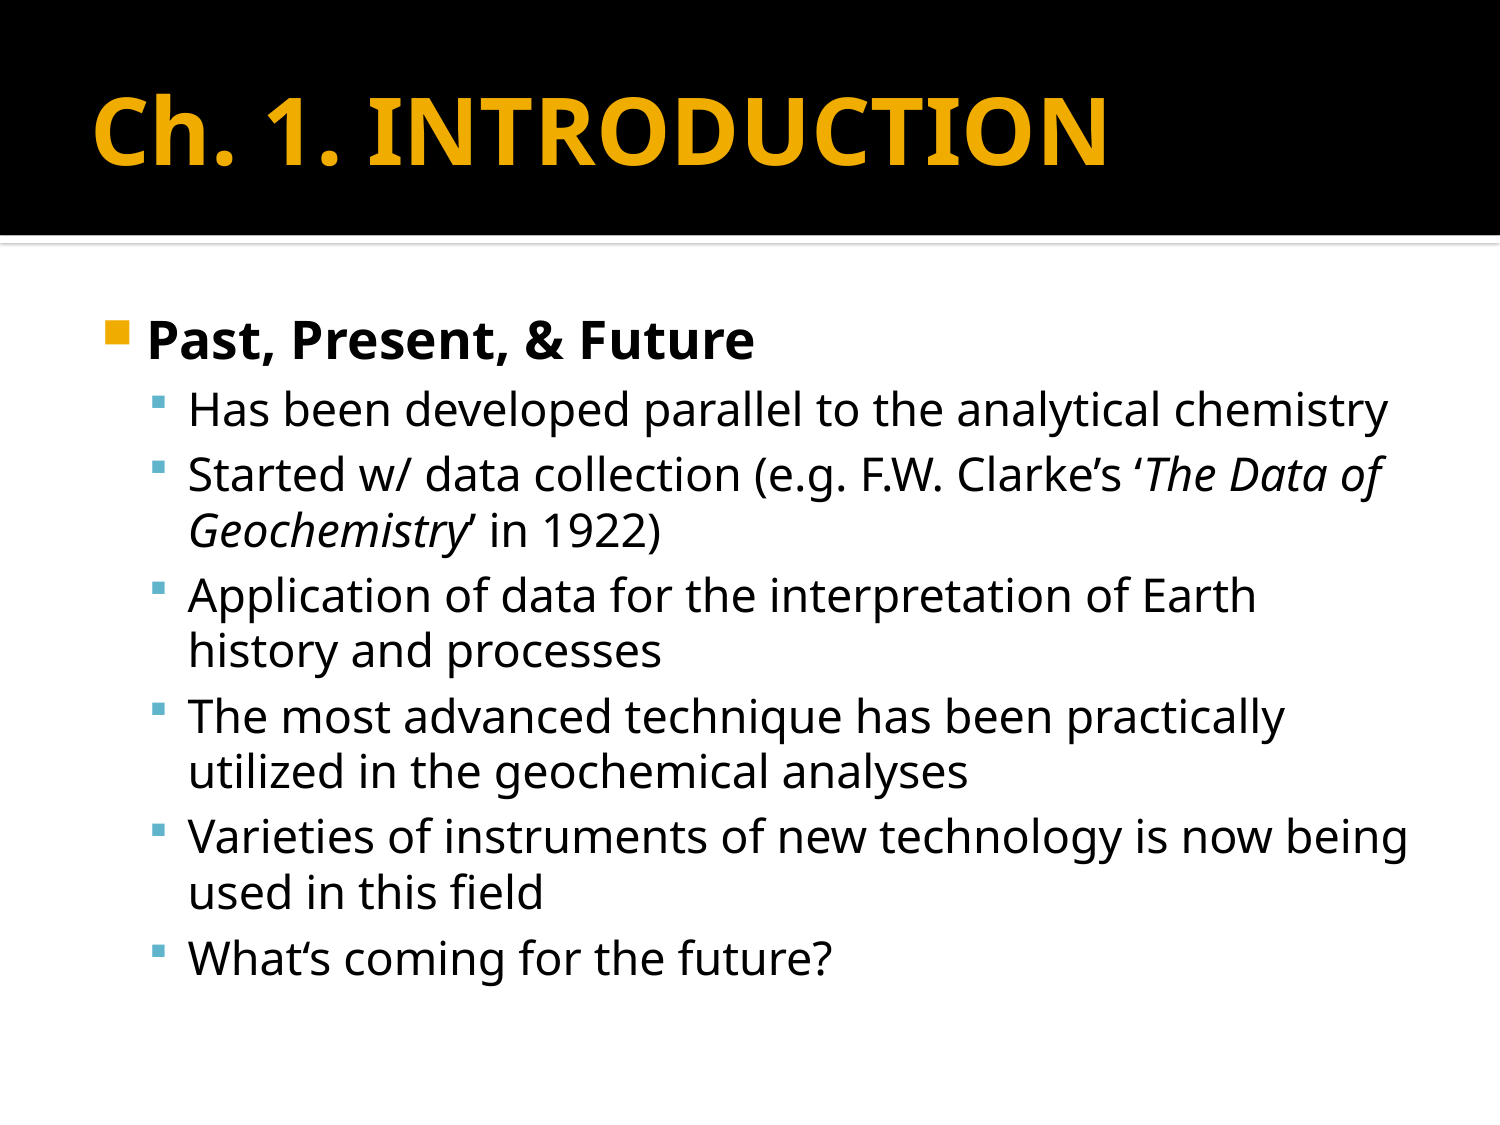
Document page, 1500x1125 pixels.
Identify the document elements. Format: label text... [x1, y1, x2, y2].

title Ch. 1. INTRODUCTION [75, 25, 1425, 231]
list Past, Present, & Future Has been developed parallel to the analytical chemistry Started w/ data collection (e.g. F.W. Clarke’s ‘The Data of Geochemistry’ in 1922) Application of data for the interpretation of Earth history and processes The most advanced technique has been practically utilized in the geochemical analyses Varieties of instruments of new technology is now being used in this field What‘s coming for the future? [75, 291, 1425, 1050]
